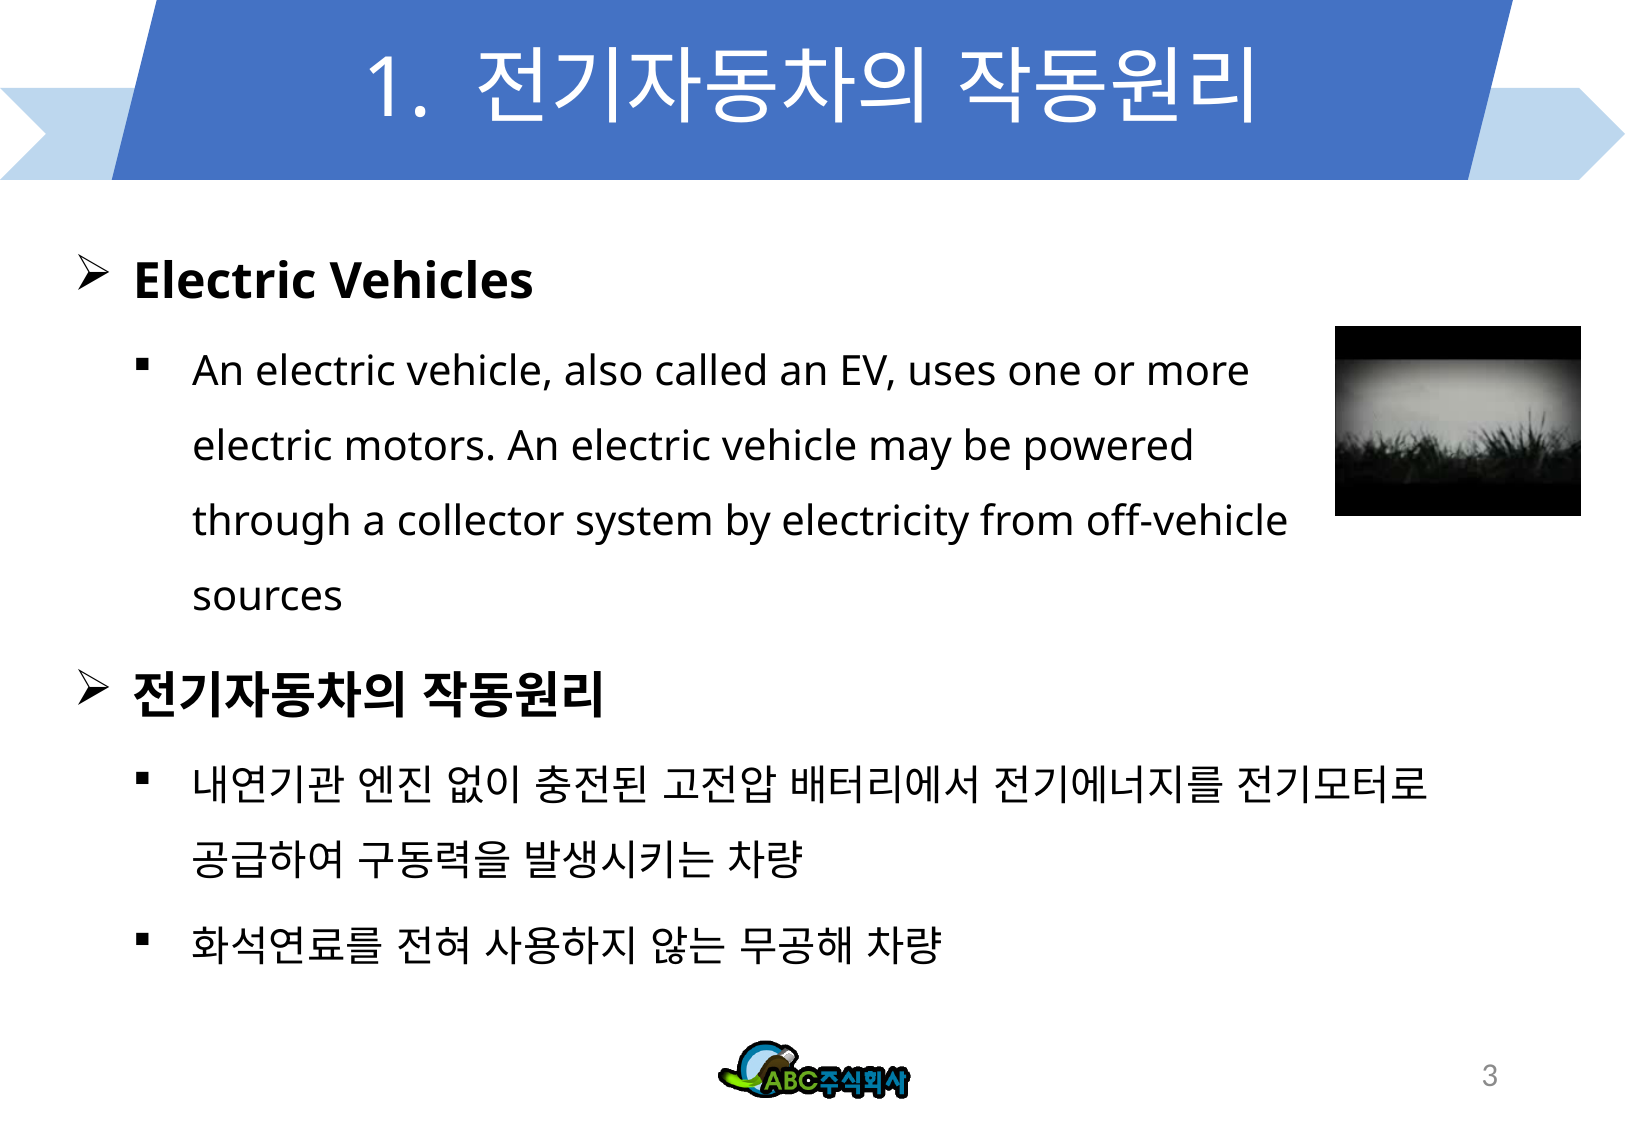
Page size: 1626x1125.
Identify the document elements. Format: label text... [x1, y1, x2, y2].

slide_number 3 [1147, 1042, 1514, 1103]
title 1. 전기자동차의 작동원리 [0, 0, 1625, 180]
text_box 전기자동차의 작동원리 내연기관 엔진 없이 충전된 고전압 배터리에서 전기에너지를 전기모터로 공급하여 구동력을 발생시키는 차량 화석연료를 전혀 사용하지 않는 무공해 차량 [58, 626, 1478, 1016]
picture [709, 1034, 916, 1103]
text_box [1334, 325, 1582, 516]
list Electric Vehicles An electric vehicle, also called an EV, uses one or more electric motors. An electric vehicle may be powered through a collector system by electricity from off-vehicle sources [58, 211, 1306, 625]
